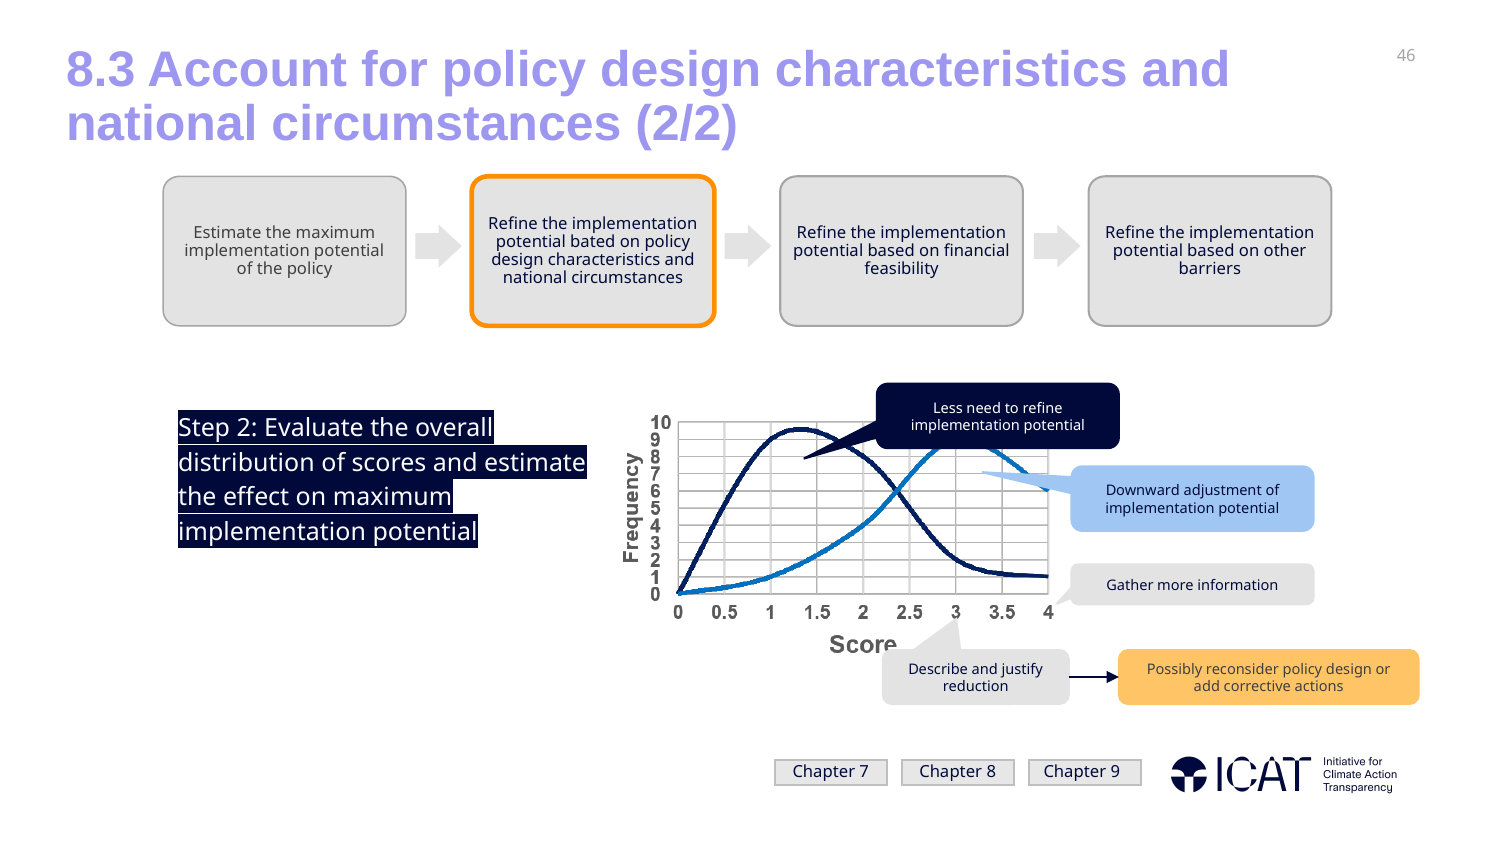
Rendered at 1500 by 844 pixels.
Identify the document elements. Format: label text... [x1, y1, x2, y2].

text_box Refine the implementation potential bated on policy design characteristics and national circumstances [471, 176, 715, 326]
picture [1171, 724, 1430, 824]
text_box Refine the implementation potential based on other barriers [1088, 176, 1332, 326]
text_box Estimate the maximum implementation potential of the policy [163, 176, 406, 326]
text_box [901, 759, 1013, 786]
text_box [724, 224, 772, 268]
text_box [1027, 759, 1140, 786]
text_box [776, 759, 887, 786]
text_box [415, 224, 462, 268]
text_box Describe and justify reduction [882, 680, 1069, 704]
text_box Refine the implementation potential based on financial feasibility [780, 176, 1023, 326]
title 8.3 Account for policy design characteristics and national circumstances (2/2) [51, 35, 1449, 203]
text_box Possibly reconsider policy design or add corrective actions [1118, 650, 1419, 704]
text_box Step 2: Evaluate the overall distribution of scores and estimate the effect on maximum implementation potential [163, 399, 605, 582]
text_box Downward adjustment of implementation potential [1071, 466, 1314, 531]
text_box Less need to refine implementation potential [876, 383, 1119, 449]
text_box [1033, 224, 1081, 268]
picture [604, 408, 1067, 671]
text_box Gather more information [1071, 564, 1314, 605]
